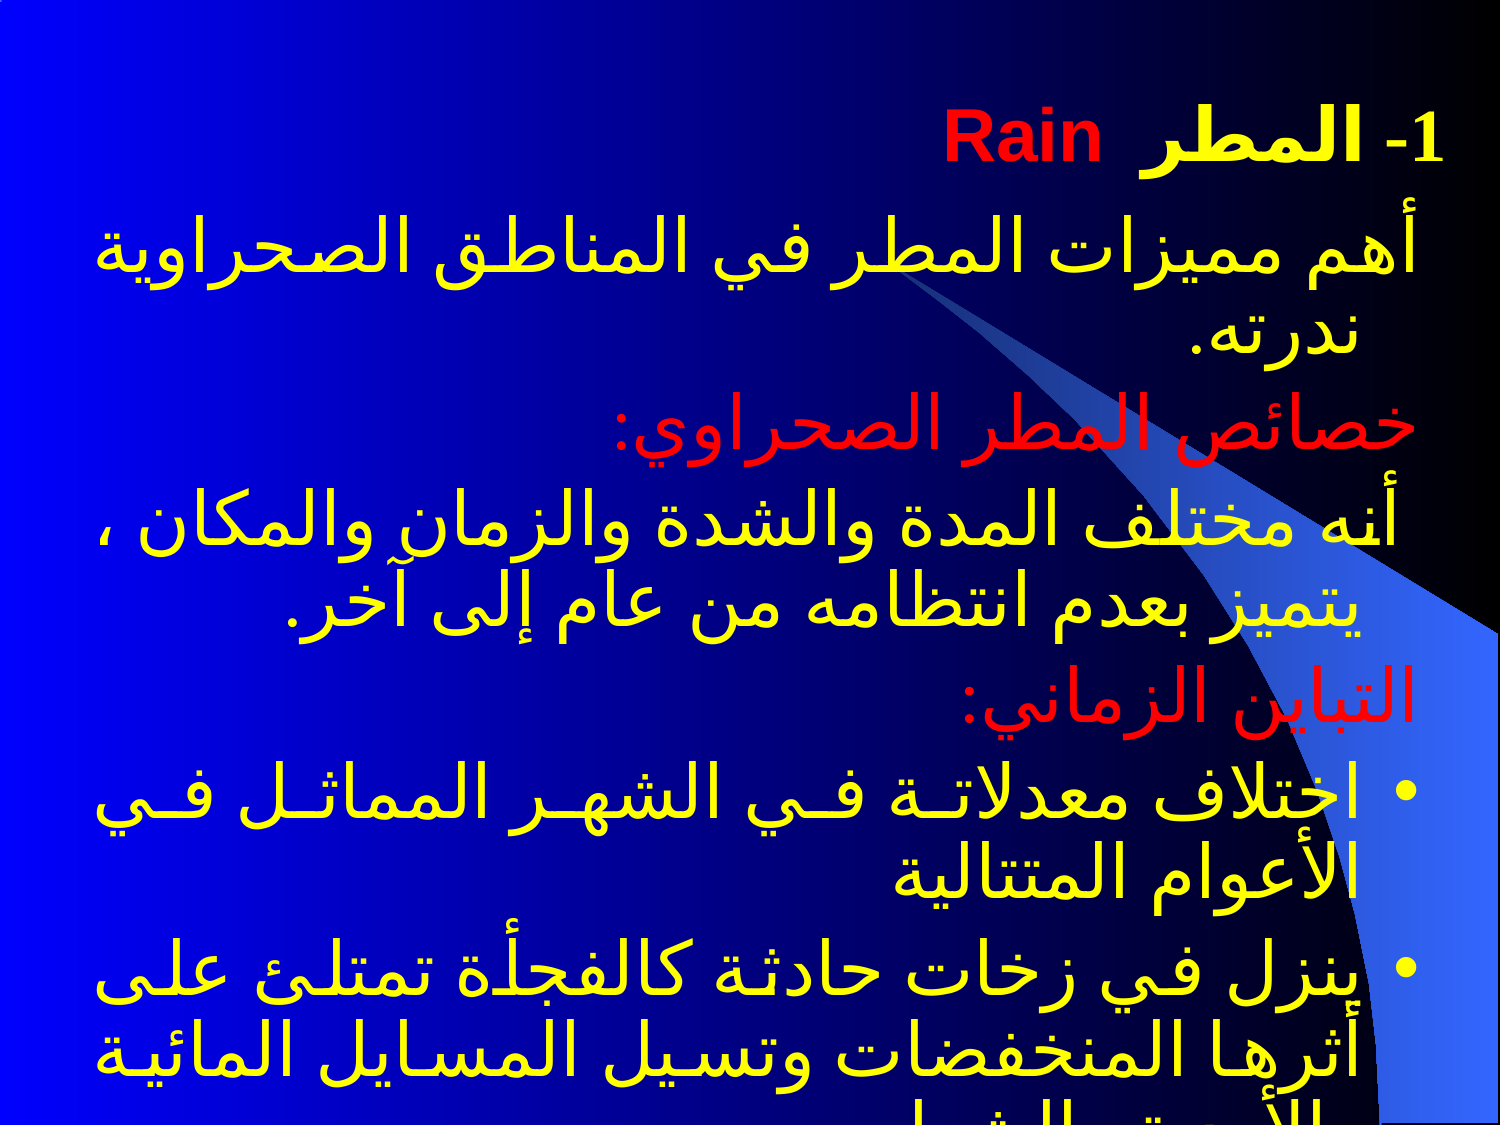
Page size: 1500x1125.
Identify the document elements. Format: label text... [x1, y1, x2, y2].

list أهم مميزات المطر في المناطق الصحراوية ندرته. خصائص المطر الصحراوي: أنه مختلف المدة والشدة والزمان والمكان ، يتميز بعدم انتظامه من عام إلى آخر. التباين الزماني: اختلاف معدلاتة في الشهر المماثل في الأعوام المتتالية ينزل في زخات حادثة كالفجأة تمتلئ على أثرها المنخفضات وتسيل المسايل المائية والأودية والشعاب. يقتصر هطوله على ايام محدودة في الشهر الماطر. [62, 199, 1451, 1051]
text_box 1- المطر Rain [49, 37, 1463, 225]
